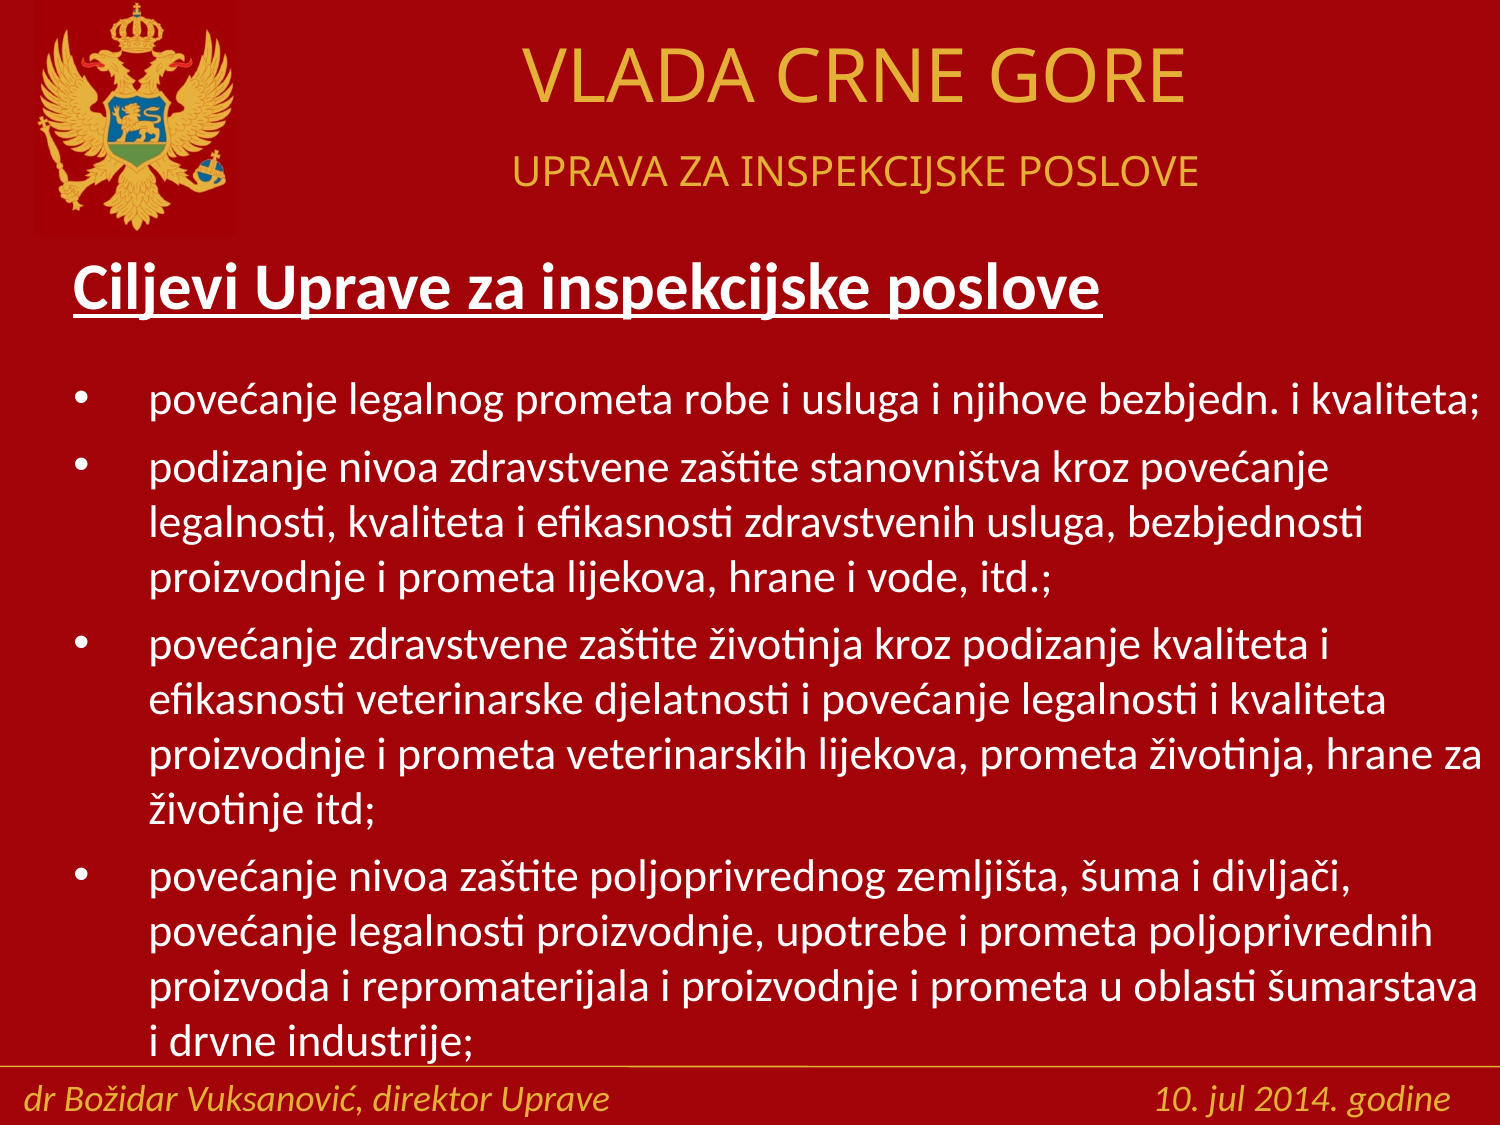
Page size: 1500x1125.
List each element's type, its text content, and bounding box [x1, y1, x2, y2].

title VLADA CRNE GORE UPRAVA ZA INSPEKCIJSKE POSLOVE [257, 0, 1454, 235]
picture [34, 0, 237, 235]
subtitle dr Božidar Vuksanović, direktor Uprave 10. jul 2014. godine [0, 1073, 1500, 1125]
text_box Ciljevi Uprave za inspekcijske poslove povećanje legalnog prometa robe i usluga i njihove bezbjedn. i kvaliteta; podizanje nivoa zdravstvene zaštite stanovništva kroz povećanje legalnosti, kvaliteta i efikasnosti zdravstvenih usluga, bezbjednosti proizvodnje i prometa lijekova, hrane i vode, itd.; povećanje zdravstvene zaštite životinja kroz podizanje kvaliteta i efikasnosti veterinarske djelatnosti i povećanje legalnosti i kvaliteta proizvodnje i prometa veterinarskih lijekova, prometa životinja, hrane za životinje itd; povećanje nivoa zaštite poljoprivrednog zemljišta, šuma i divljači, povećanje legalnosti proizvodnje, upotrebe i prometa poljoprivrednih proizvoda i repromaterijala i proizvodnje i prometa u oblasti šumarstava i drvne industrije; [58, 235, 1500, 1066]
